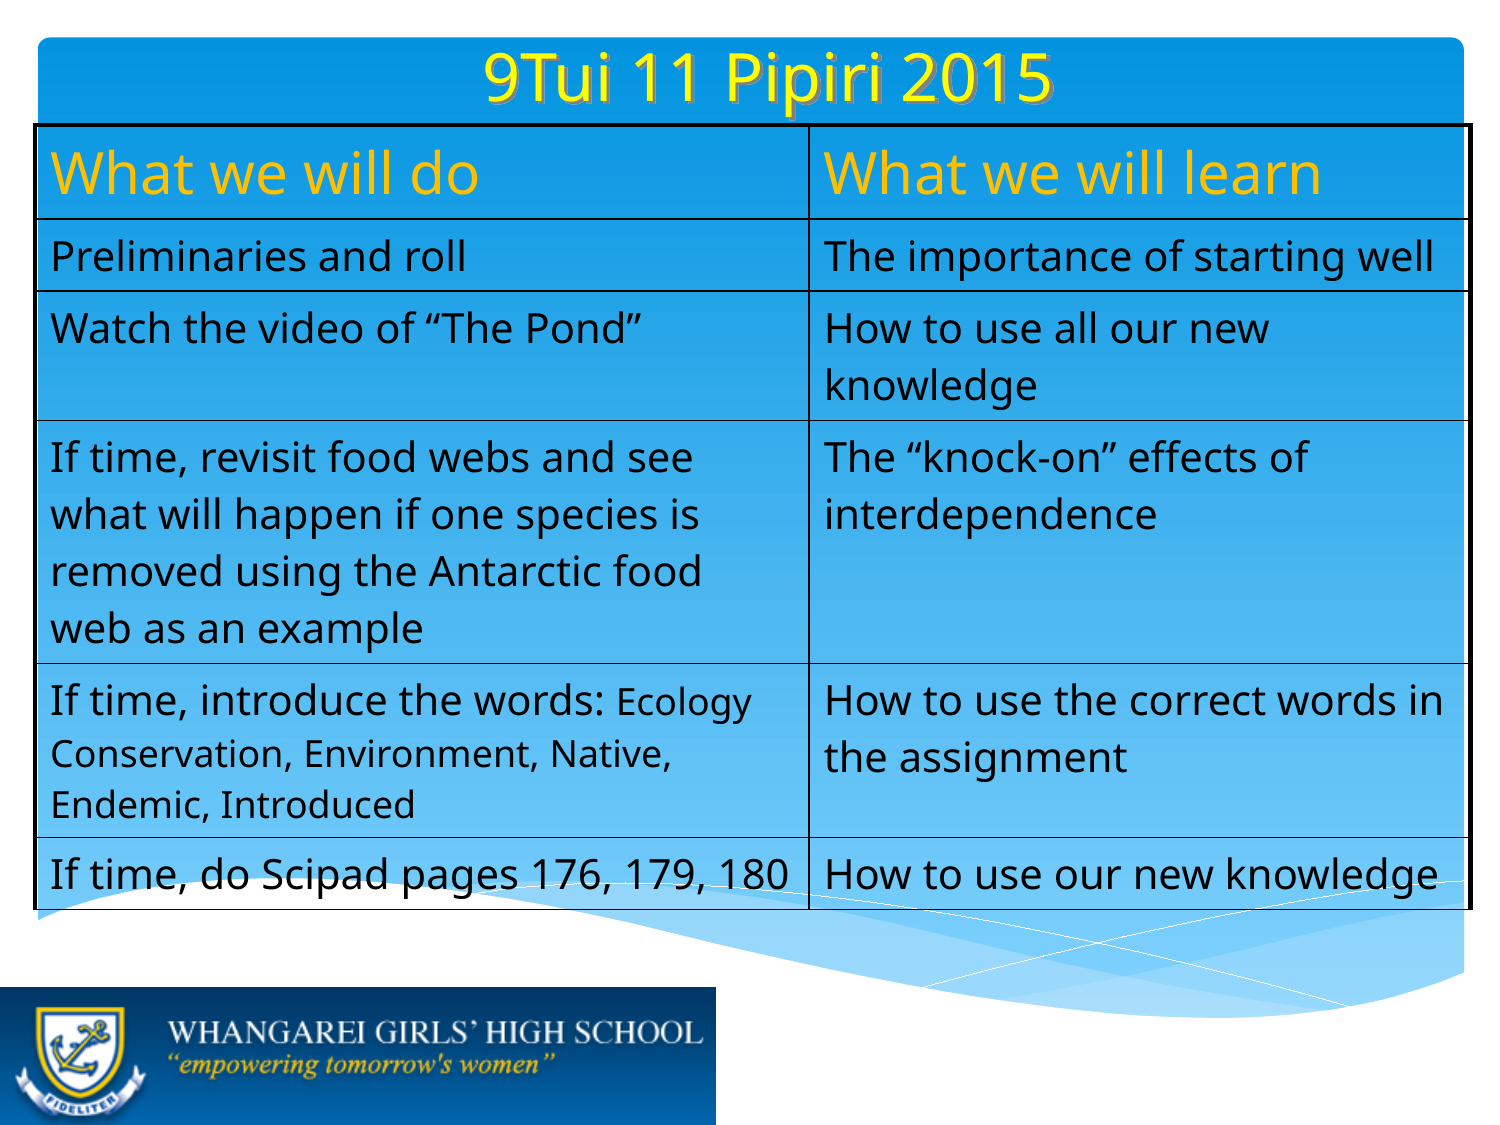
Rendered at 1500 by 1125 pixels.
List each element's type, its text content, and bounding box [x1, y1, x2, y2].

table_cell Preliminaries and roll [37, 220, 808, 290]
table_cell The “knock-on” effects of interdependence [810, 421, 1468, 663]
table_cell How to use the correct words in the assignment [810, 664, 1468, 837]
table_cell How to use all our new knowledge [810, 292, 1468, 420]
table_cell How to use our new knowledge [810, 838, 1468, 909]
table_header What we will do [37, 127, 808, 218]
table_cell Watch the video of “The Pond” [37, 292, 808, 420]
text_box 9Tui 11 Pipiri 2015 [162, 24, 1375, 123]
table_header What we will learn [810, 127, 1468, 218]
table_cell If time, introduce the words: Ecology Conservation, Environment, Native, Endemic, Introduced [37, 664, 808, 837]
picture [0, 987, 716, 1125]
table_cell If time, revisit food webs and see what will happen if one species is removed using the Antarctic food web as an example [37, 421, 808, 663]
table_cell The importance of starting well [810, 220, 1468, 290]
table_cell If time, do Scipad pages 176, 179, 180 [37, 838, 808, 909]
